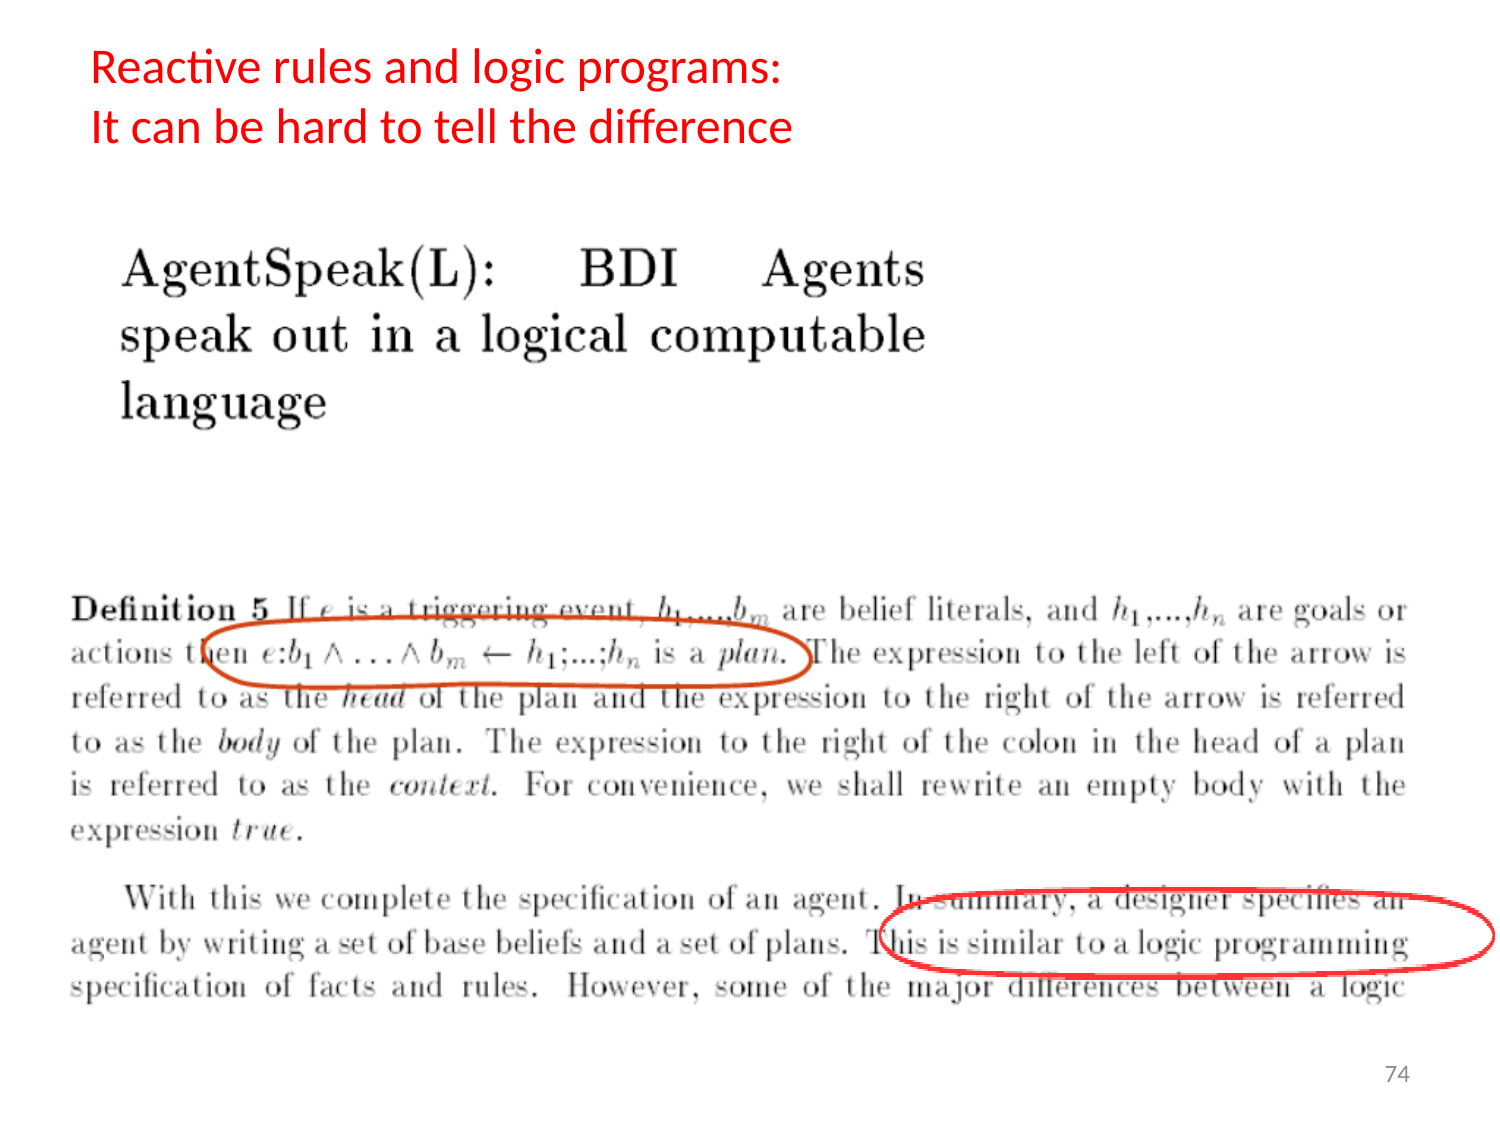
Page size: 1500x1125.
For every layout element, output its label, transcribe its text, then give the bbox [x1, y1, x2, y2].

slide_number 74 [1074, 1042, 1425, 1103]
picture [41, 219, 1500, 1012]
text_box Reactive rules and logic programs: It can be hard to tell the difference [75, 26, 1080, 162]
